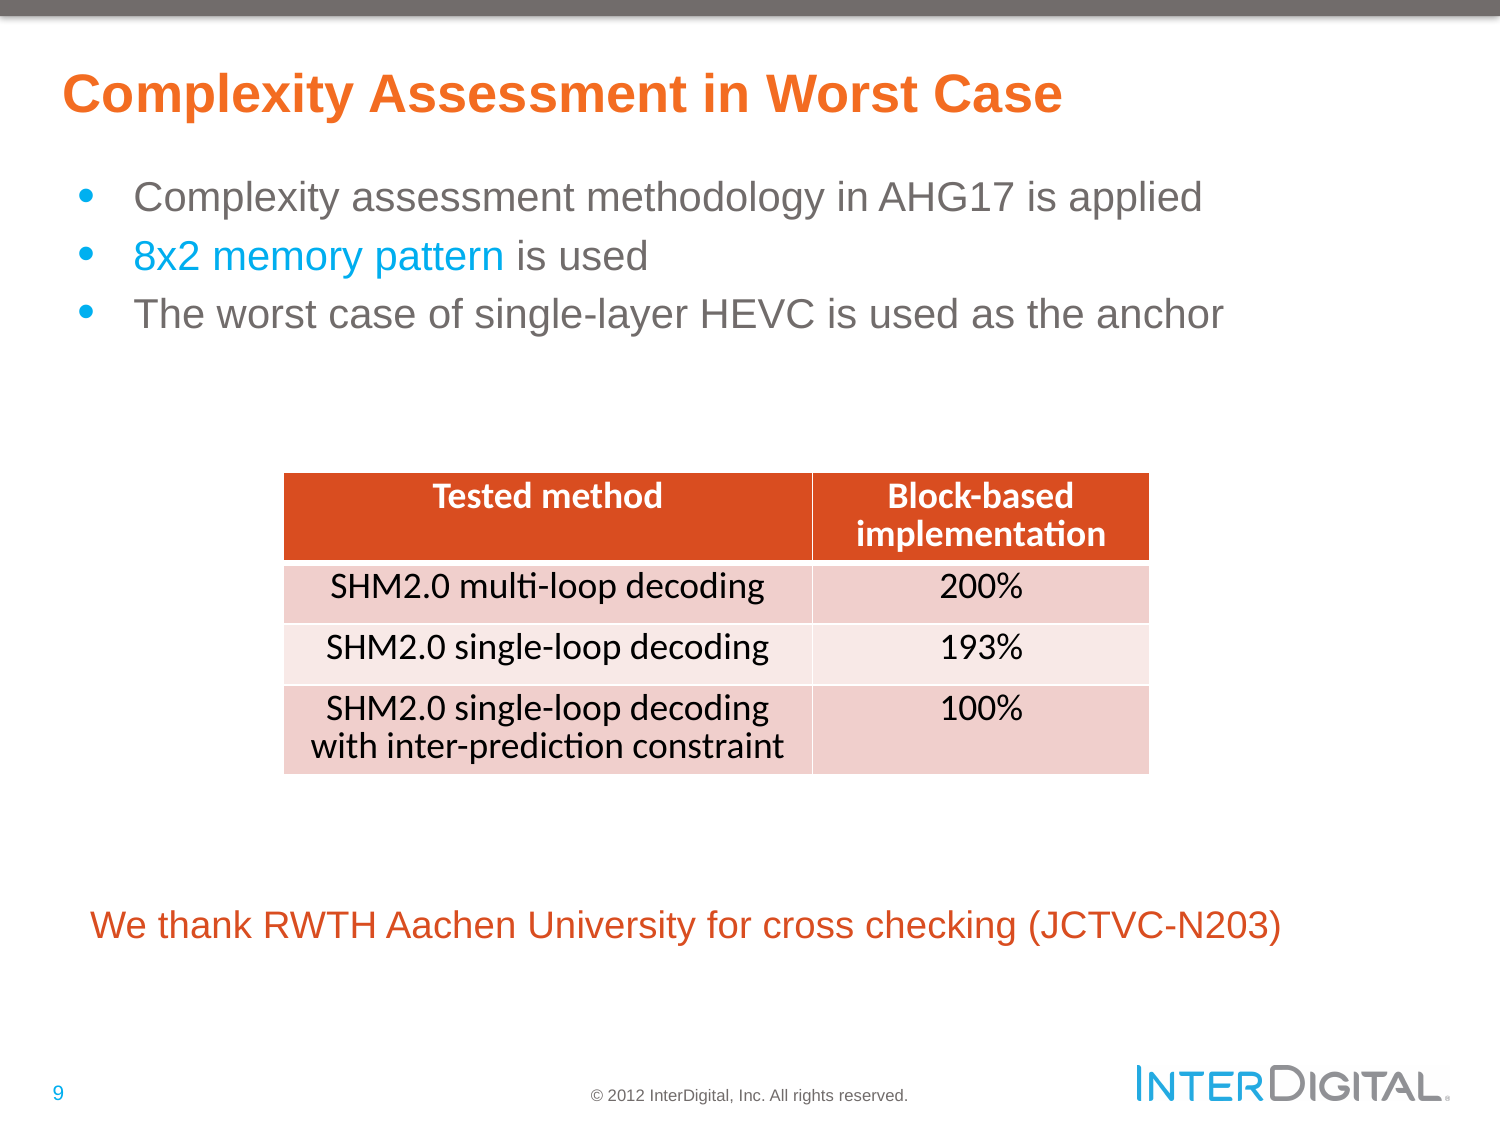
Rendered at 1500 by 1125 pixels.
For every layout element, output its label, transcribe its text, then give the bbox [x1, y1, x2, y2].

table_cell SHM2.0 multi-loop decoding [284, 566, 812, 623]
picture [1137, 1065, 1450, 1101]
table_header Tested method [284, 473, 812, 560]
table_cell 100% [813, 686, 1149, 774]
table_cell SHM2.0 single-loop decoding [284, 625, 812, 684]
text_box We thank RWTH Aachen University for cross checking (JCTVC-N203) [75, 899, 1375, 963]
table_header Block-based implementation [813, 473, 1149, 560]
table_cell SHM2.0 single-loop decoding with inter-prediction constraint [284, 686, 812, 774]
table_cell 200% [813, 566, 1149, 623]
table_cell 193% [813, 625, 1149, 684]
title Complexity Assessment in Worst Case [48, 45, 1438, 138]
text_box Complexity assessment methodology in AHG17 is applied 8x2 memory pattern is used The worst case of single-layer HEVC is used as the anchor [62, 162, 1338, 450]
